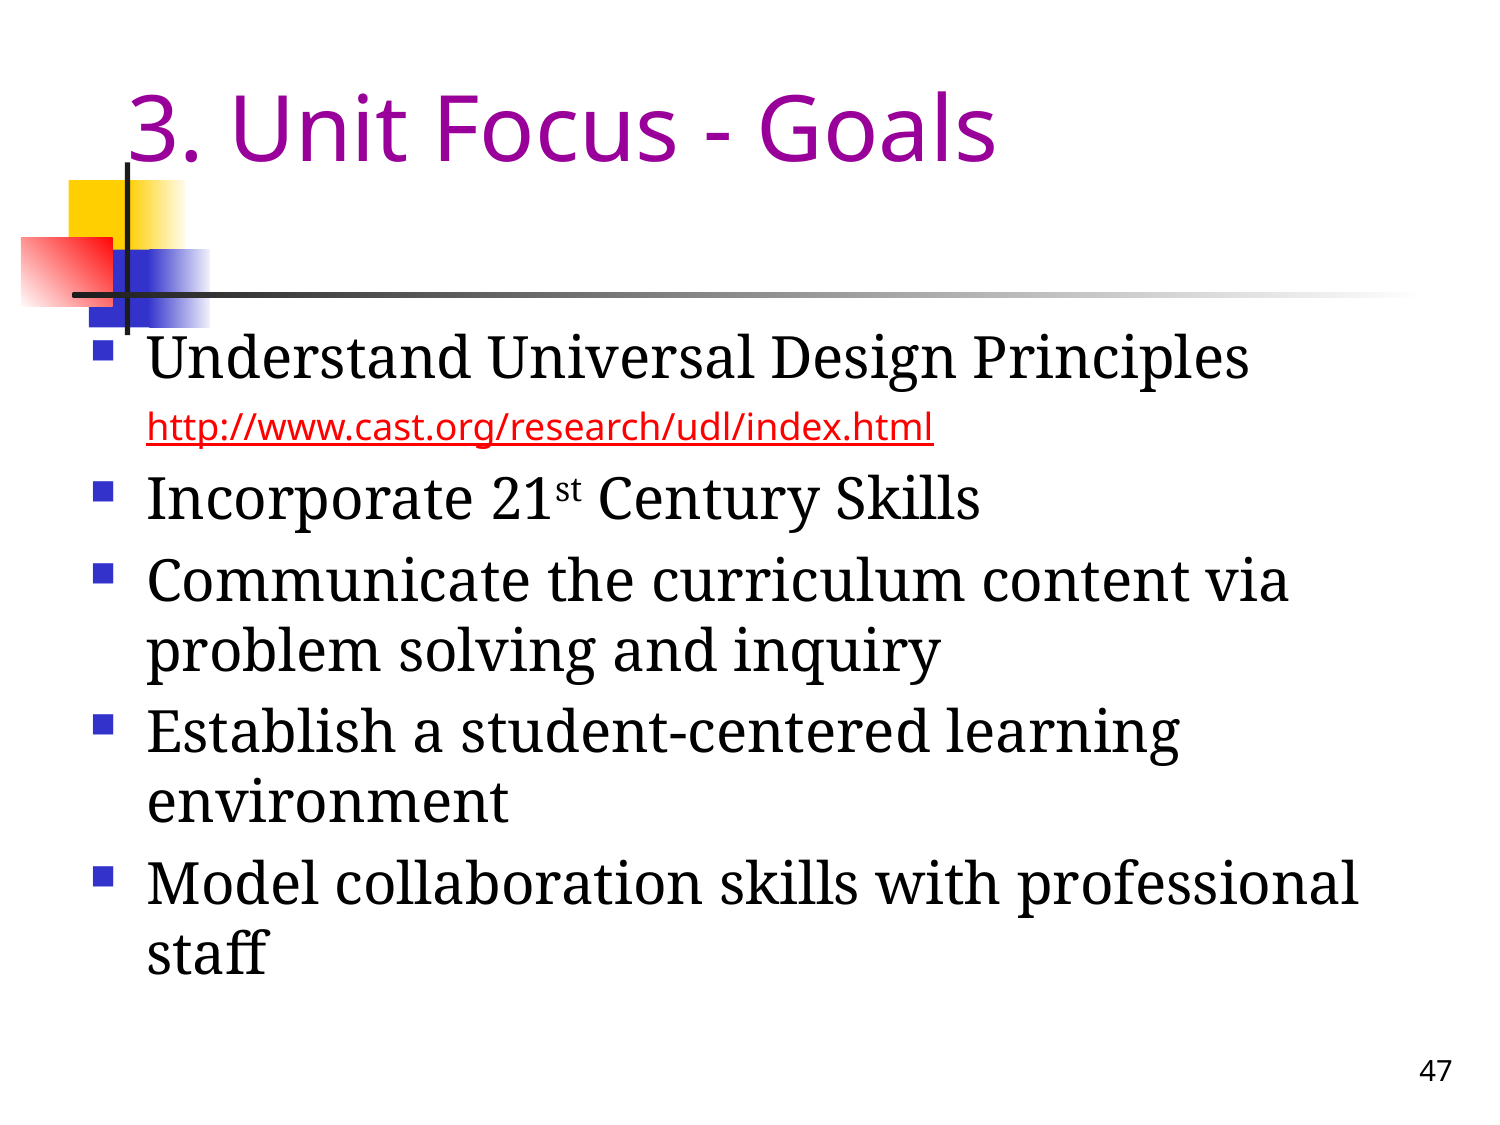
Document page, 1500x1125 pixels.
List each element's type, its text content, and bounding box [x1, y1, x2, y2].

title 3. Unit Focus - Goals [112, 49, 1388, 188]
list Understand Universal Design Principles http://www.cast.org/research/udl/index.html Incorporate 21st Century Skills Communicate the curriculum content via problem solving and inquiry Establish a student-centered learning environment Model collaboration skills with professional staff [74, 312, 1388, 888]
slide_number 47 [1154, 1023, 1468, 1100]
